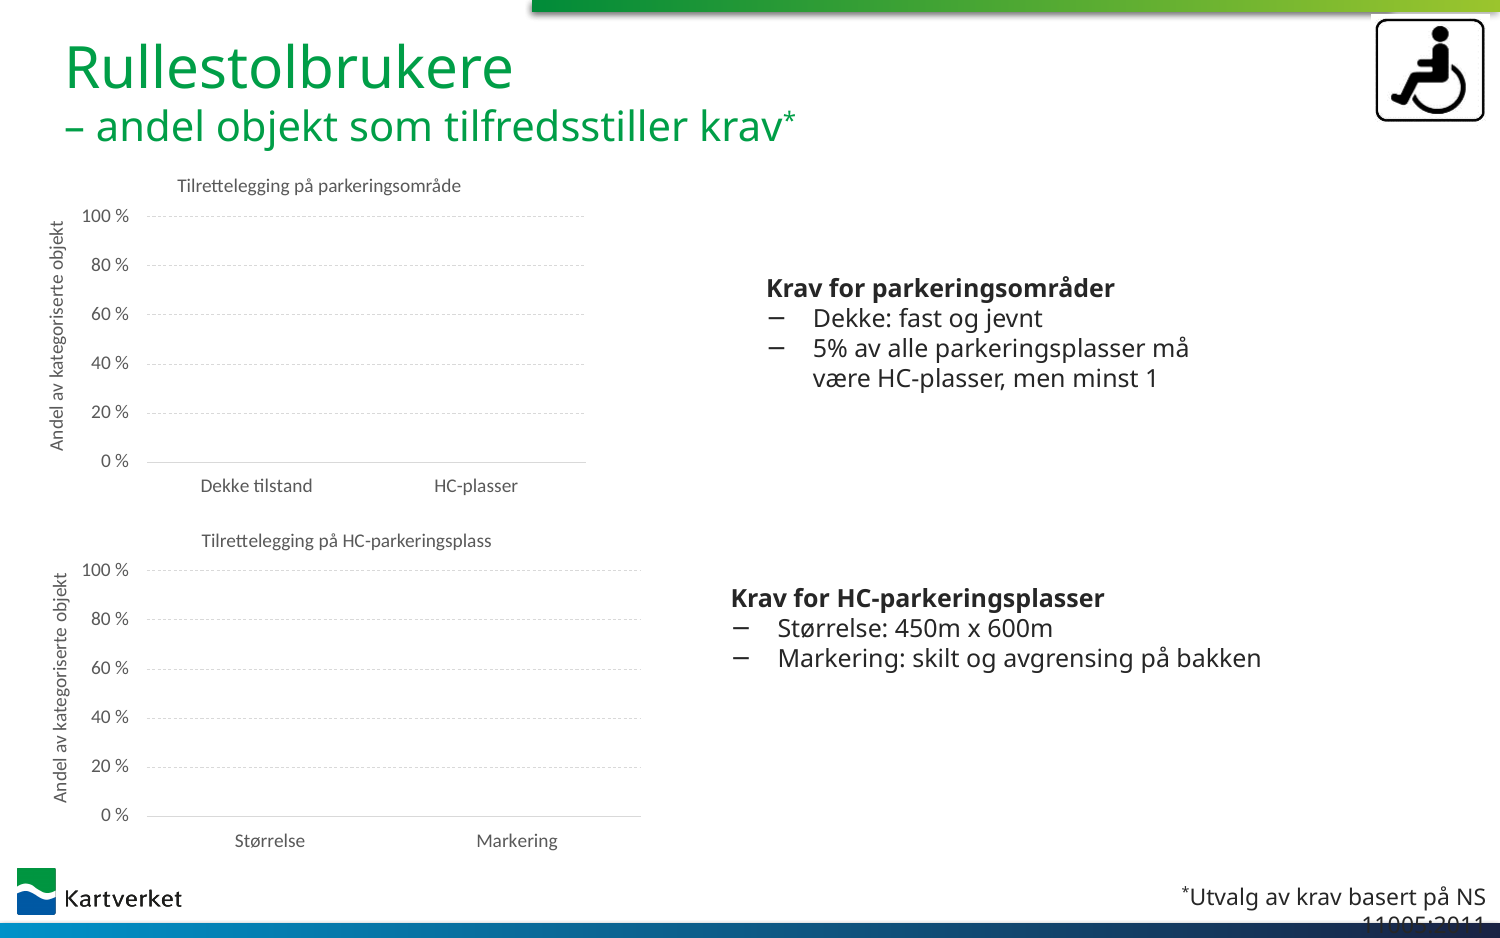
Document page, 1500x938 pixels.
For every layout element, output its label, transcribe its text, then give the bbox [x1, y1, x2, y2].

picture [41, 520, 652, 859]
text_box Krav for parkeringsområder Dekke: fast og jevnt 5% av alle parkeringsplasser må være HC-plasser, men minst 1 [751, 264, 1232, 400]
picture [1371, 13, 1491, 127]
picture [41, 166, 598, 505]
text_box *Utvalg av krav basert på NS 11005:2011 [1068, 873, 1500, 938]
text_box Rullestolbrukere – andel objekt som tilfredsstiller krav* [49, 23, 1431, 158]
text_box Krav for HC-parkeringsplasser Størrelse: 450m x 600m Markering: skilt og avgrensing på bakken [715, 574, 1278, 680]
